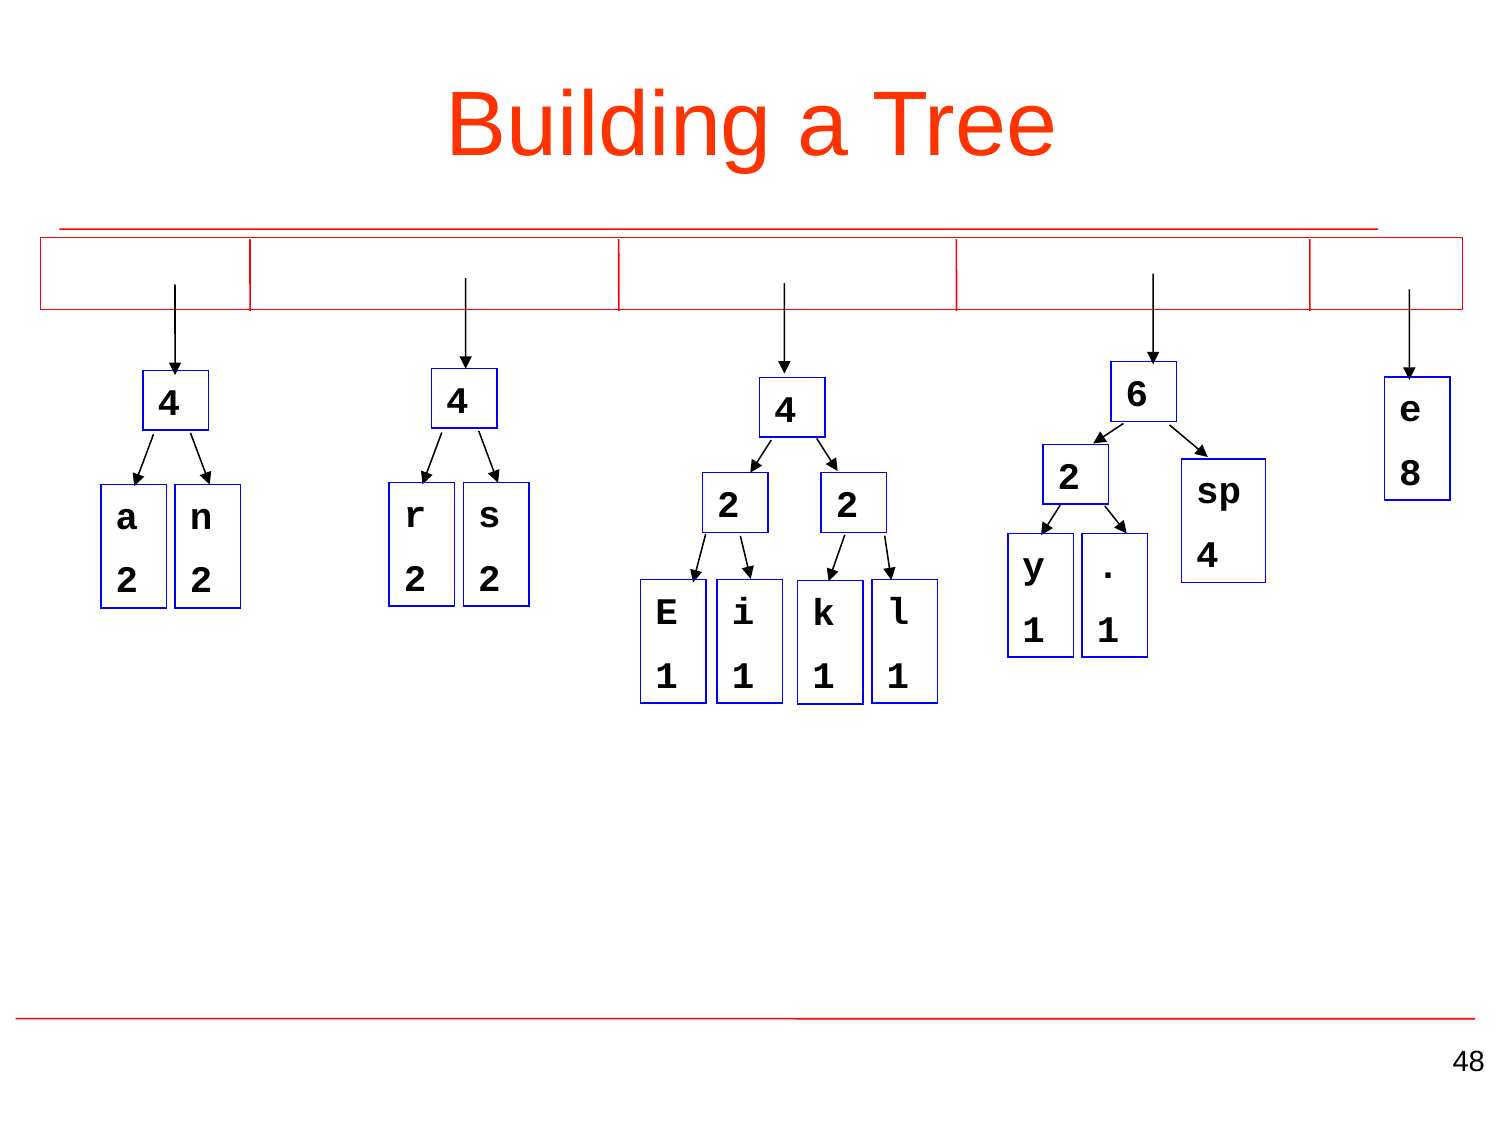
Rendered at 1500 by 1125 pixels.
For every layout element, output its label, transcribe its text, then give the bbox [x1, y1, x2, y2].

text_box [478, 430, 500, 483]
text_box 4 [142, 370, 209, 430]
text_box 4 [759, 377, 825, 438]
text_box i 1 [717, 579, 783, 704]
text_box 2 [821, 472, 887, 533]
text_box a 2 [100, 484, 167, 608]
text_box [168, 284, 182, 376]
text_box 4 [431, 368, 497, 429]
text_box e 8 [1384, 376, 1450, 501]
text_box [826, 534, 845, 580]
text_box [1041, 505, 1061, 533]
text_box 2 [702, 472, 768, 533]
text_box l 1 [871, 579, 938, 704]
text_box r 2 [389, 482, 455, 606]
text_box y 1 [1007, 533, 1074, 658]
text_box [190, 432, 212, 485]
text_box k 1 [797, 580, 864, 704]
text_box [1146, 273, 1160, 365]
text_box [816, 438, 838, 472]
text_box [132, 434, 154, 484]
text_box [883, 535, 896, 581]
text_box [740, 535, 754, 579]
text_box E 1 [640, 579, 707, 704]
slide_number 48 [1149, 1034, 1500, 1113]
text_box [690, 534, 706, 579]
text_box [1403, 289, 1416, 380]
text_box 6 [1110, 361, 1177, 422]
text_box s 2 [463, 482, 529, 606]
text_box [1104, 505, 1127, 534]
text_box [1093, 423, 1124, 444]
text_box [459, 278, 472, 369]
text_box [778, 283, 791, 374]
title Building a Tree [114, 24, 1390, 213]
text_box n 2 [174, 484, 241, 608]
text_box 2 [1042, 444, 1109, 505]
text_box [1169, 424, 1208, 458]
text_box . 1 [1082, 533, 1148, 658]
text_box [421, 432, 442, 482]
text_box sp 4 [1181, 458, 1266, 583]
text_box [40, 237, 1463, 310]
text_box [750, 439, 772, 473]
